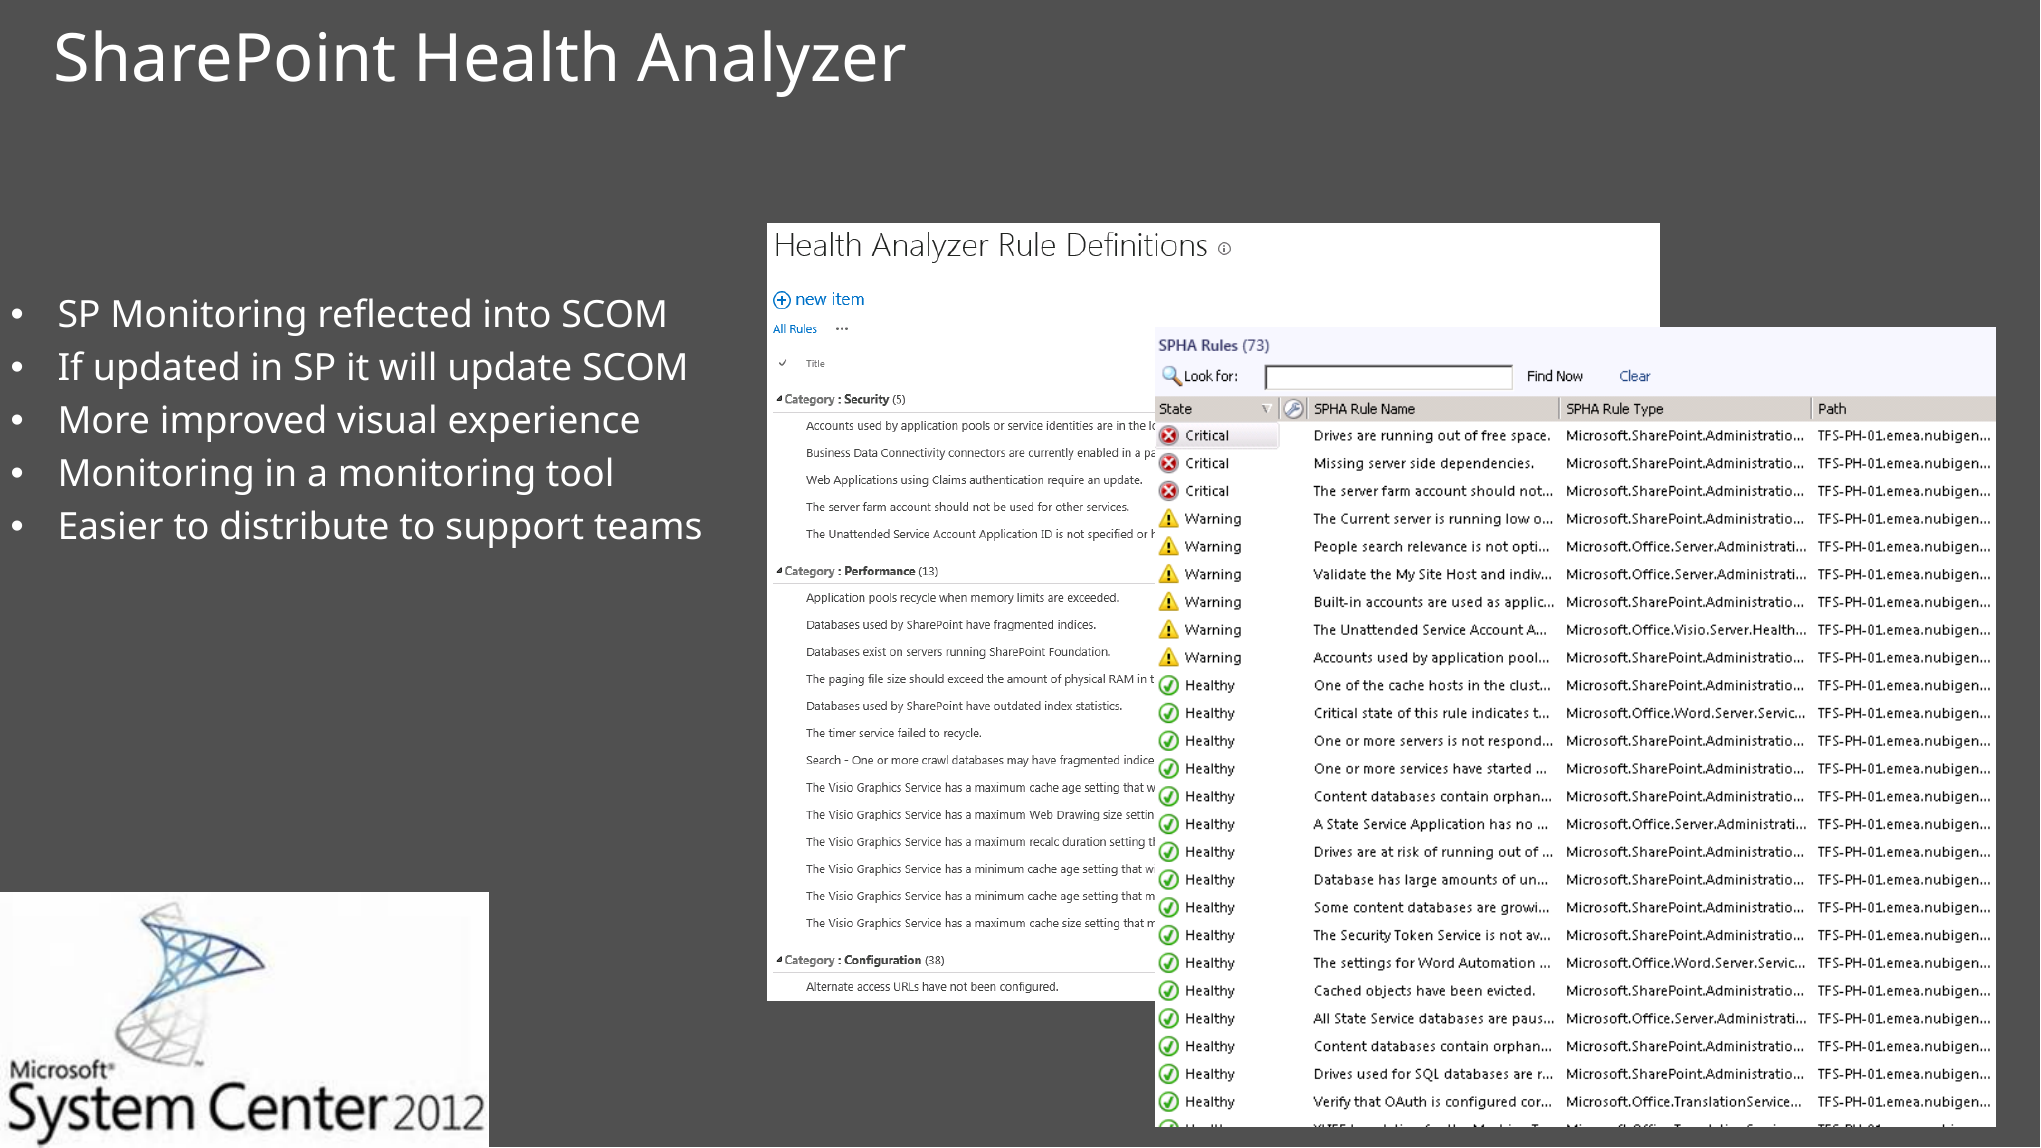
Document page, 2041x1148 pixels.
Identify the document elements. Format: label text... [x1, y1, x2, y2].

picture [767, 223, 1997, 1127]
picture [0, 892, 490, 1148]
text_box SP Monitoring reflected into SCOM If updated in SP it will update SCOM More improved visual experience Monitoring in a monitoring tool Easier to distribute to support teams [0, 271, 734, 625]
text_box SharePoint Health Analyzer [23, 0, 1155, 120]
